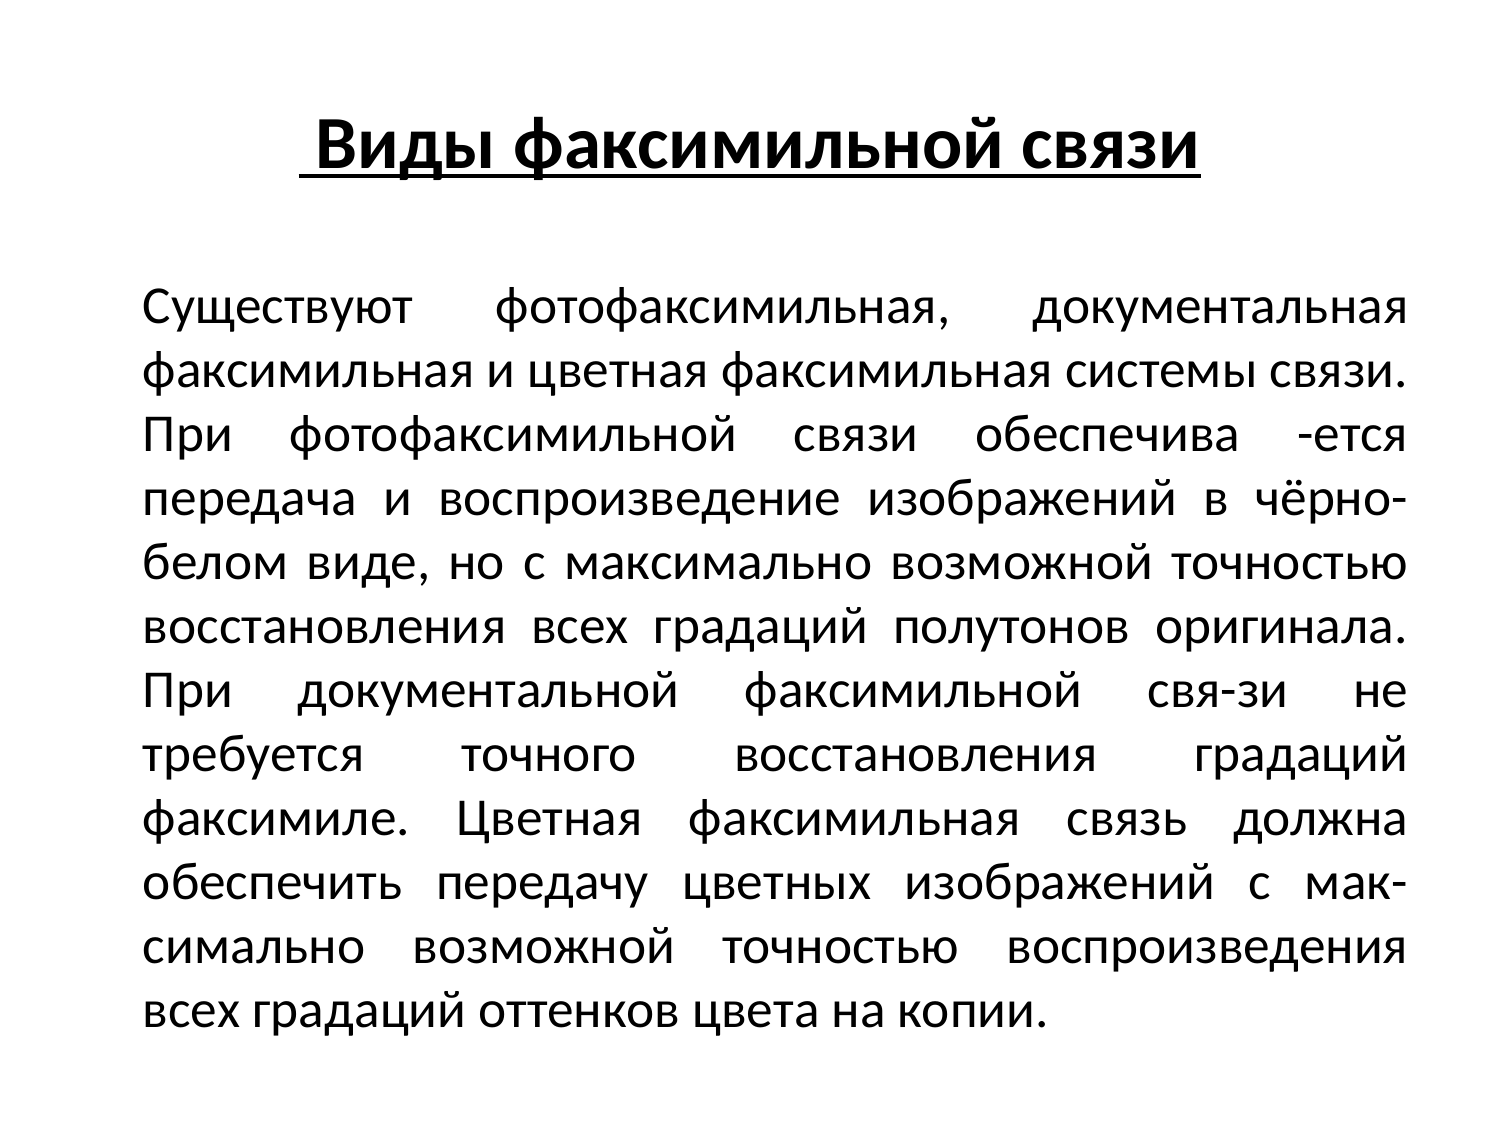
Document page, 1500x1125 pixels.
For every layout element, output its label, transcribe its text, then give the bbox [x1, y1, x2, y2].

list Существуют фотофаксимильная, документальная факсимильная и цветная факсимильная системы связи. При фотофаксимильной связи обеспечива -ется передача и воспроизведение изображений в чёрно-белом виде, но с максимально возможной точностью восстановления всех градаций полутонов оригинала. При документальной факсимильной свя-зи не требуется точного восстановления градаций факсимиле. Цветная факсимильная связь должна обеспечить передачу цветных изображений с мак-симально возможной точностью воспроизведения всех градаций оттенков цвета на копии. [75, 262, 1425, 1059]
title Виды факсимильной связи [75, 45, 1425, 233]
